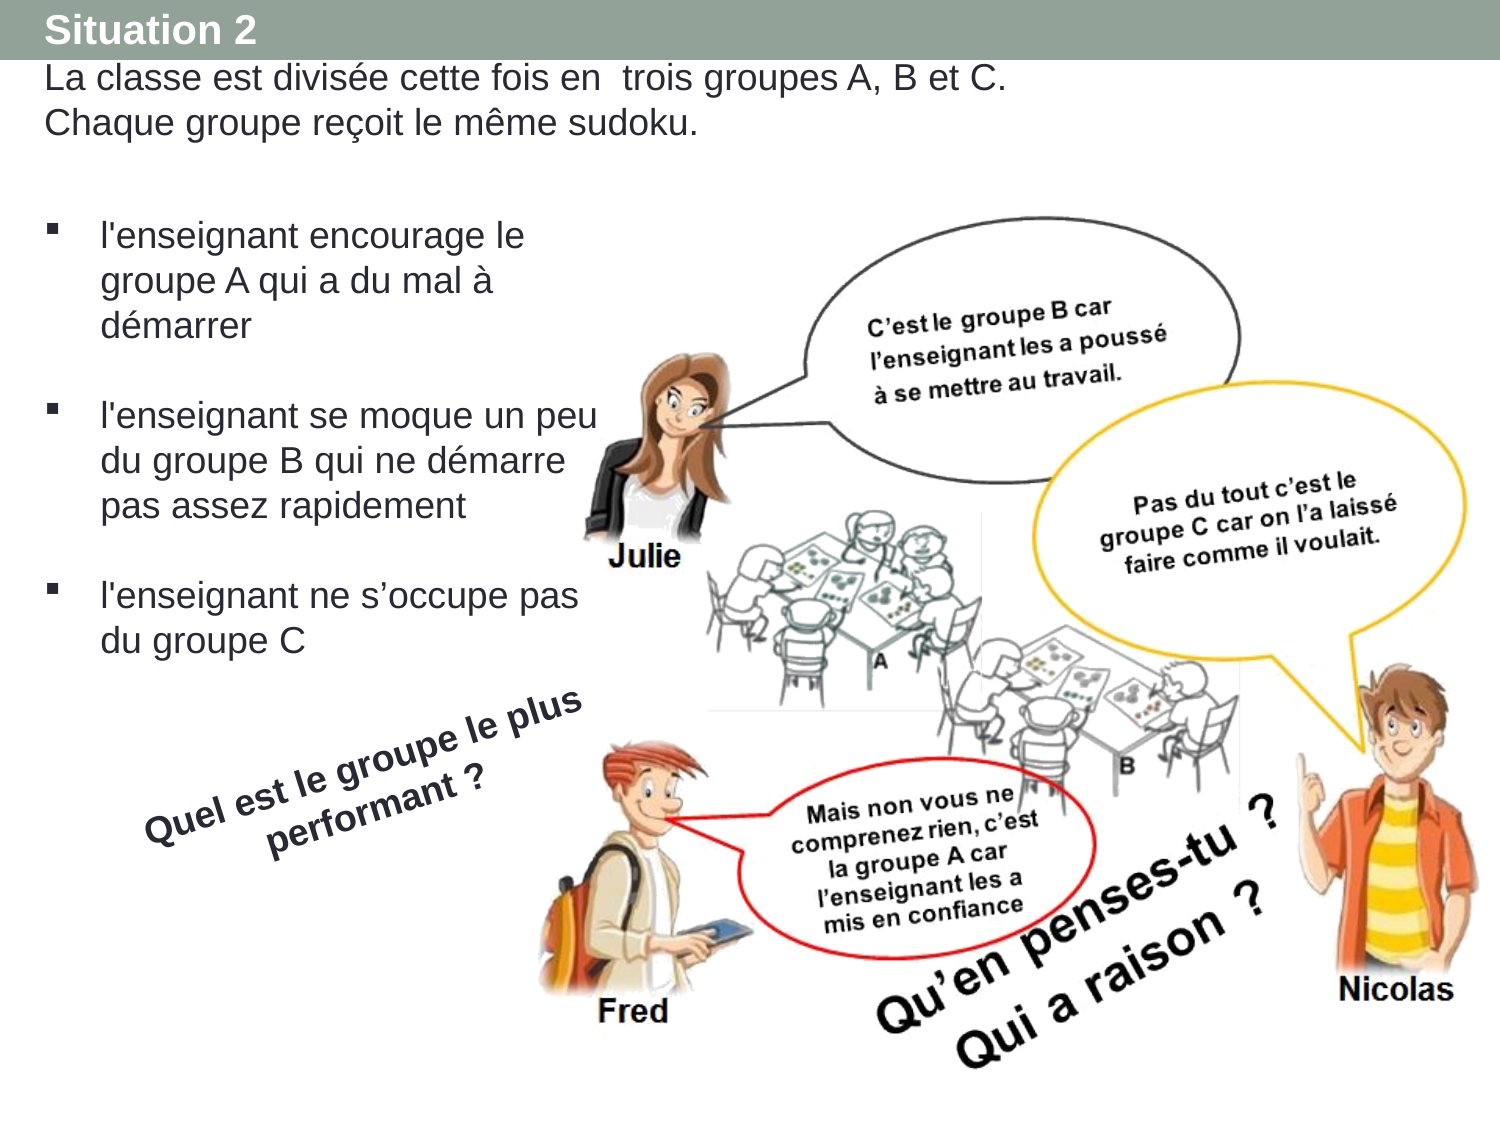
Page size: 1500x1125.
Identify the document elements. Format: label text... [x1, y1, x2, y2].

text_box Situation 2 La classe est divisée cette fois en trois groupes A, B et C. Chaque groupe reçoit le même sudoku. [29, 0, 1058, 151]
text_box Quel est le groupe le plus performant ? [75, 685, 510, 923]
picture [513, 213, 1488, 1082]
text_box l'enseignant encourage le groupe A qui a du mal à démarrer l'enseignant se moque un peu du groupe B qui ne démarre pas assez rapidement l'enseignant ne s’occupe pas du groupe C [29, 203, 644, 714]
